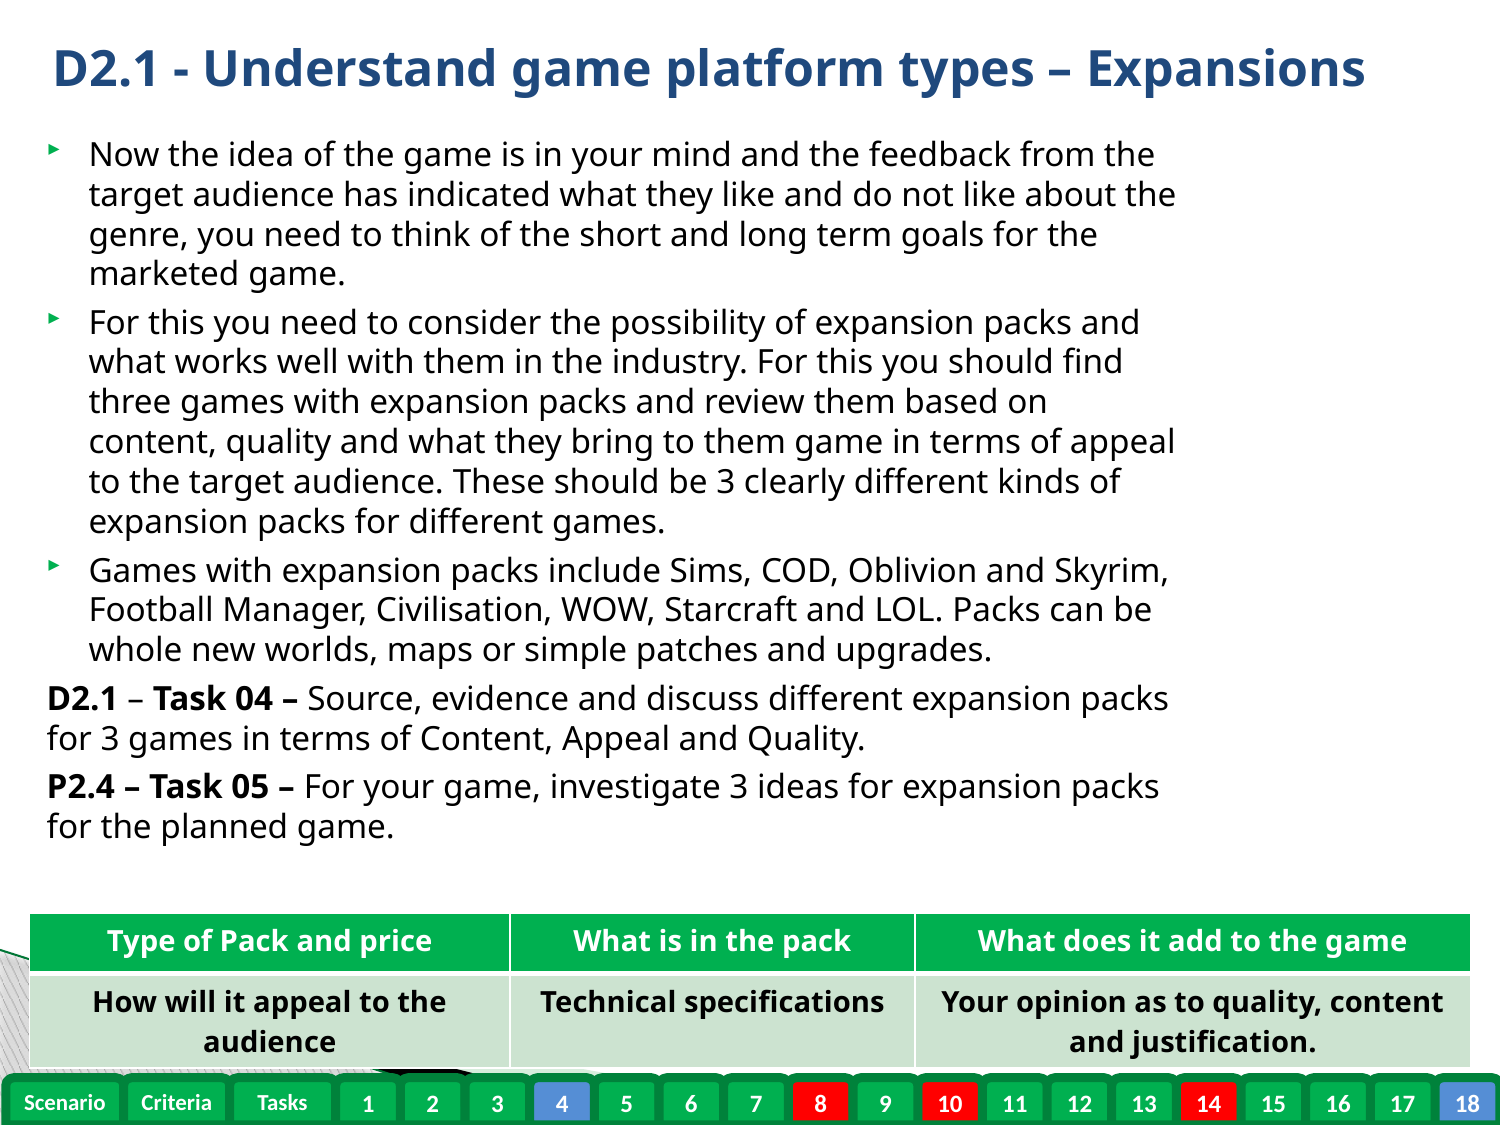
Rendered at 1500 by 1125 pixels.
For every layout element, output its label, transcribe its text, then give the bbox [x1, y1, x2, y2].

table_header Type of Pack and price [30, 914, 509, 971]
table_header What does it add to the game [916, 914, 1470, 971]
table_cell Your opinion as to quality, content and justification. [916, 976, 1470, 1067]
table_header What is in the pack [511, 914, 914, 971]
table_cell Technical specifications [511, 976, 914, 1067]
title D2.1 - Understand game platform types – Expansions [37, 19, 1471, 114]
table_cell How will it appeal to the audience [30, 976, 509, 1067]
list Now the idea of the game is in your mind and the feedback from the target audience has indicated what they like and do not like about the genre, you need to think of the short and long term goals for the marketed game. For this you need to consider the possibility of expansion packs and what works well with them in the industry. For this you should find three games with expansion packs and review them based on content, quality and what they bring to them game in terms of appeal to the target audience. These should be 3 clearly different kinds of expansion packs for different games. Games with expansion packs include Sims, COD, Oblivion and Skyrim, Football Manager, Civilisation, WOW, Starcraft and LOL. Packs can be whole new worlds, maps or simple patches and upgrades. D2.1 – Task 04 – Source, evidence and discuss different expansion packs for 3 games in terms of Content, Appeal and Quality. P2.4 – Task 05 – For your game, investigate 3 ideas for expansion packs for the planned game. [29, 125, 1199, 905]
